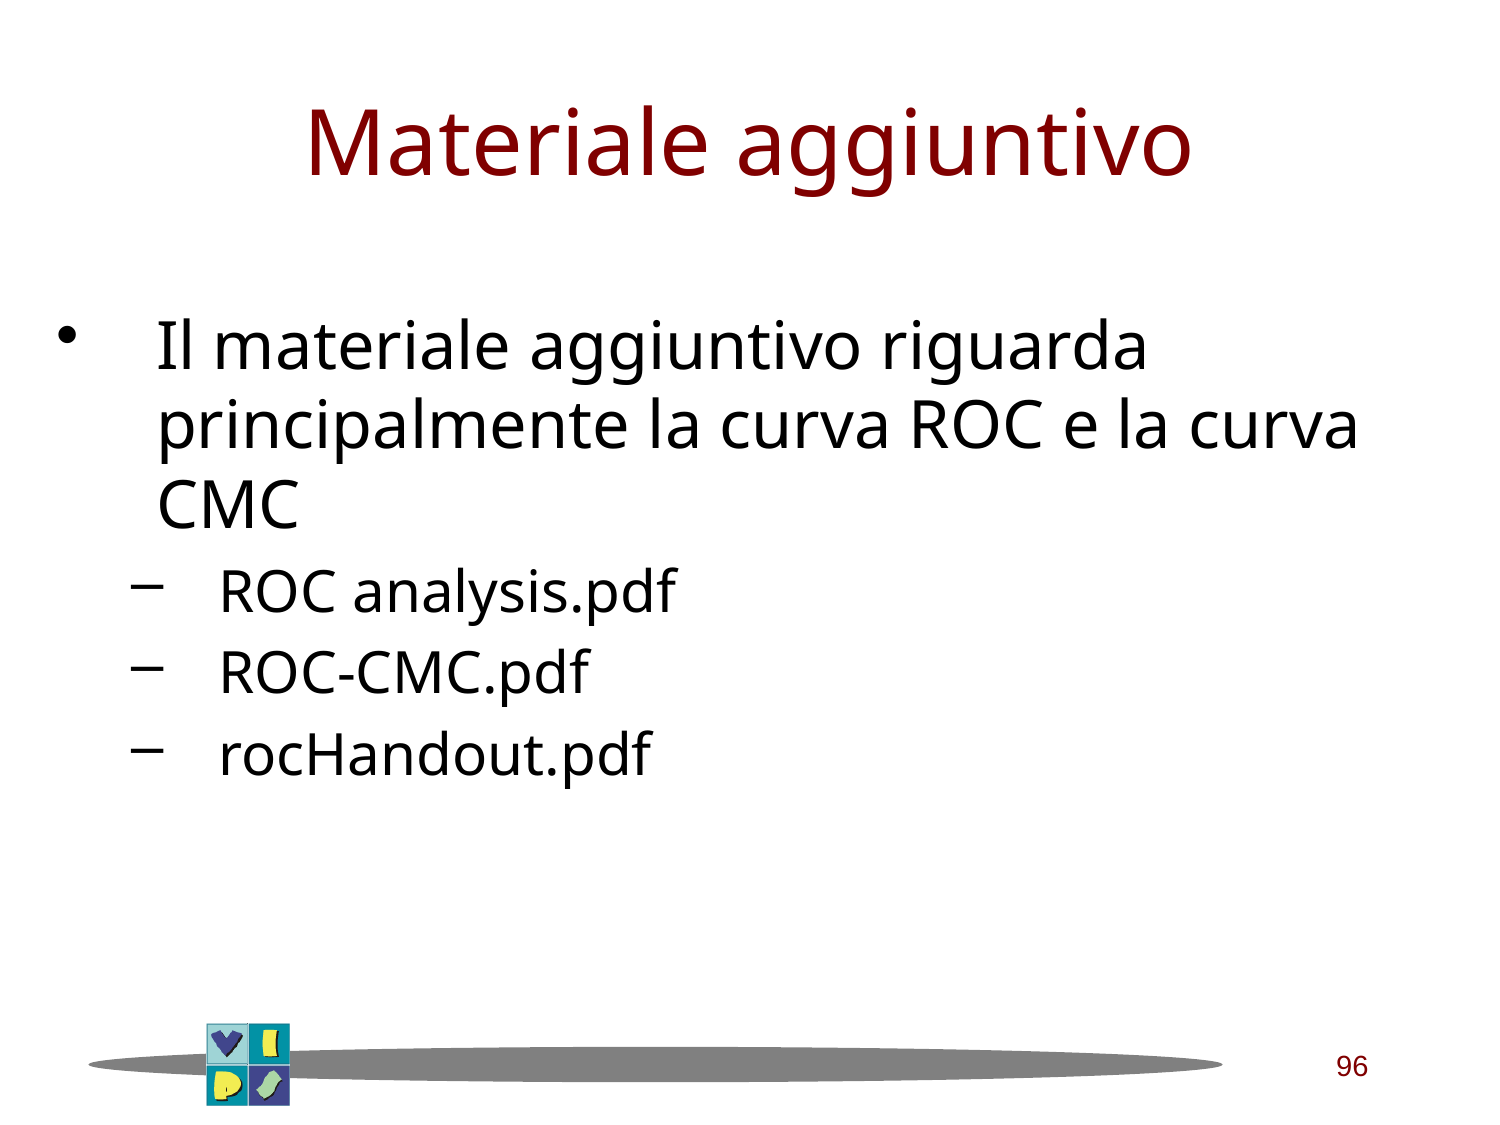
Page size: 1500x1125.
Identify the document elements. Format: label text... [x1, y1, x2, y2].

title Materiale aggiuntivo [75, 45, 1425, 231]
text_box Il materiale aggiuntivo riguarda principalmente la curva ROC e la curva CMC ROC analysis.pdf ROC-CMC.pdf rocHandout.pdf [41, 231, 1461, 975]
picture [206, 1023, 290, 1106]
slide_number 96 [1033, 1039, 1384, 1118]
